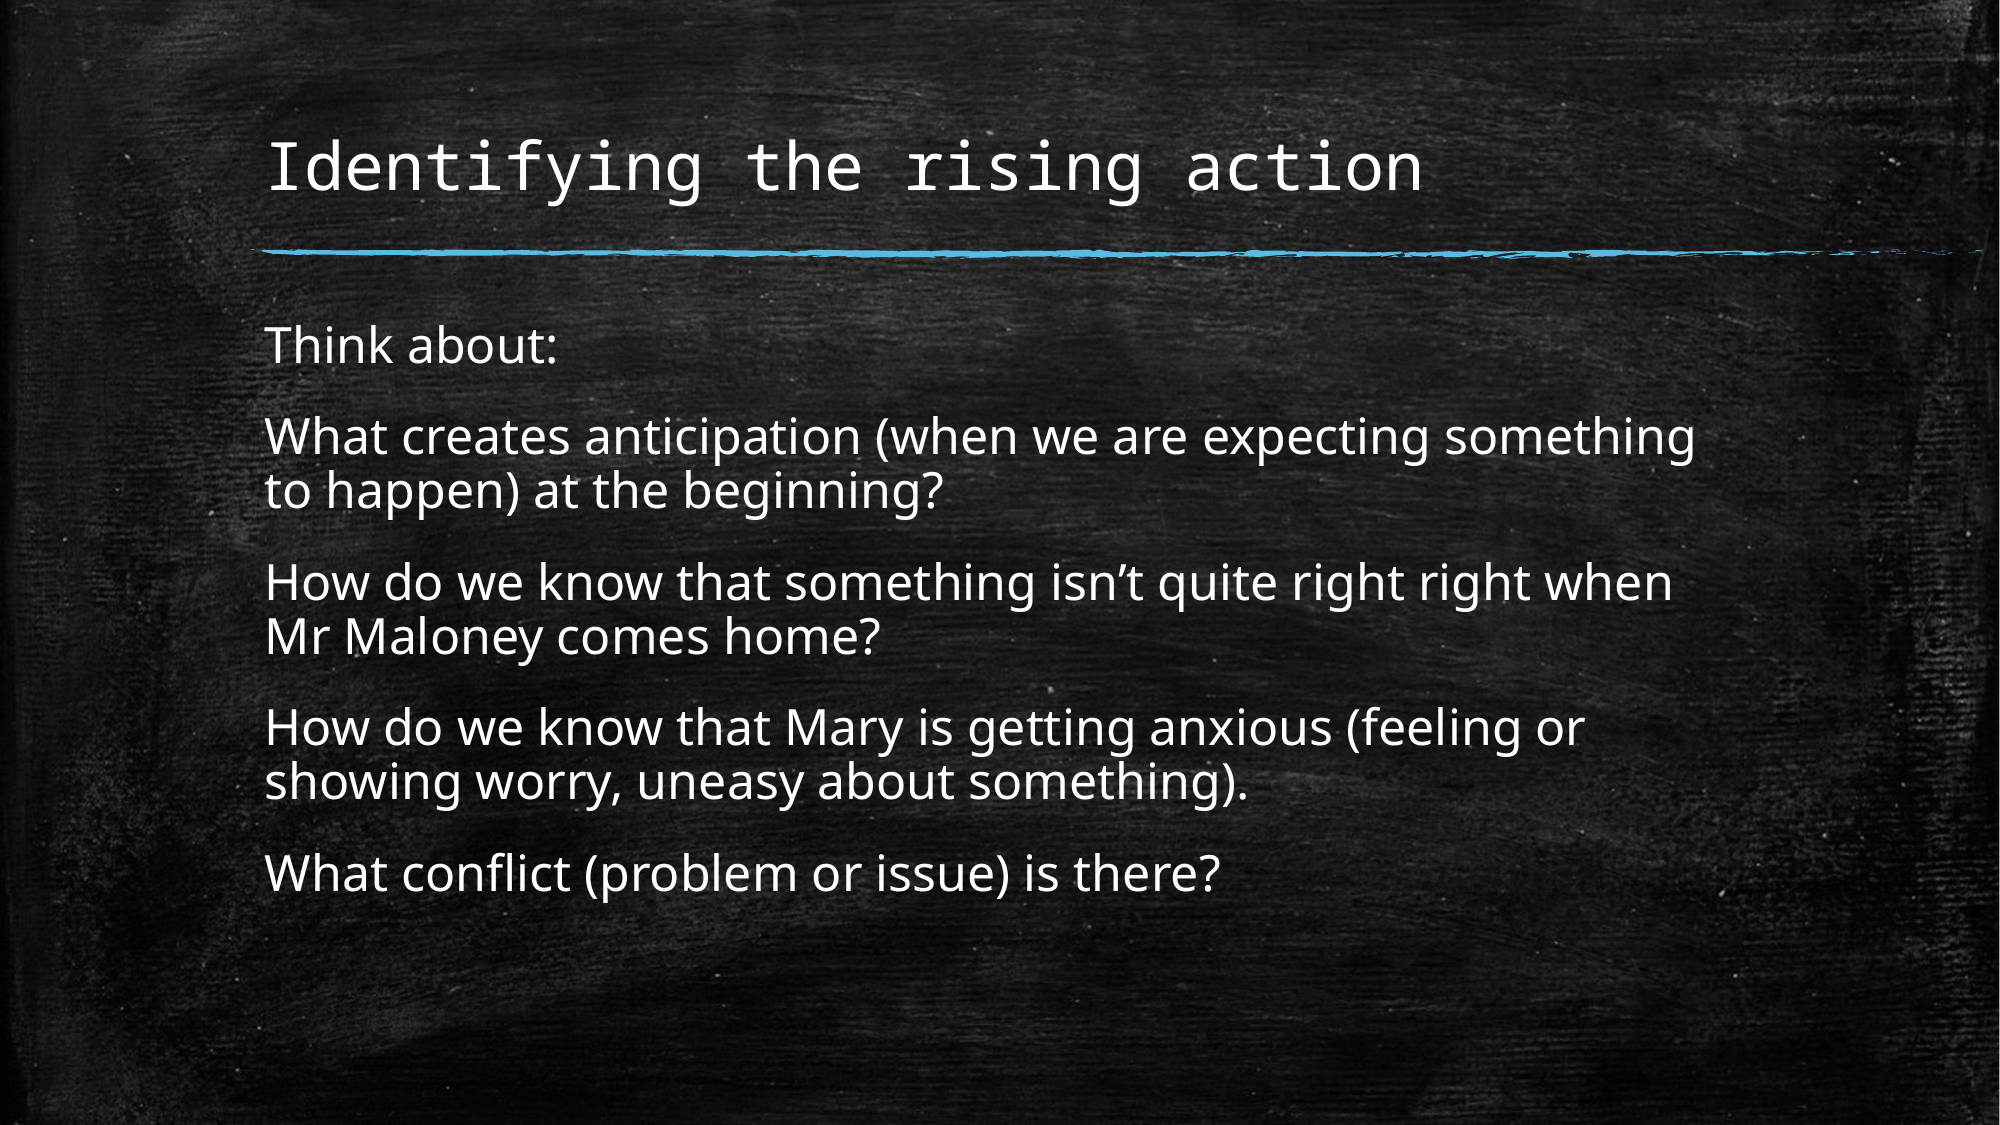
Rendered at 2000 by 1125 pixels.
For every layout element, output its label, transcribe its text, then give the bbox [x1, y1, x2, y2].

list Think about: What creates anticipation (when we are expecting something to happen) at the beginning? How do we know that something isn’t quite right right when Mr Maloney comes home? How do we know that Mary is getting anxious (feeling or showing worry, uneasy about something). What conflict (problem or issue) is there? [249, 312, 1750, 1013]
title Identifying the rising action [249, 45, 1750, 213]
picture [0, 0, 2000, 1125]
